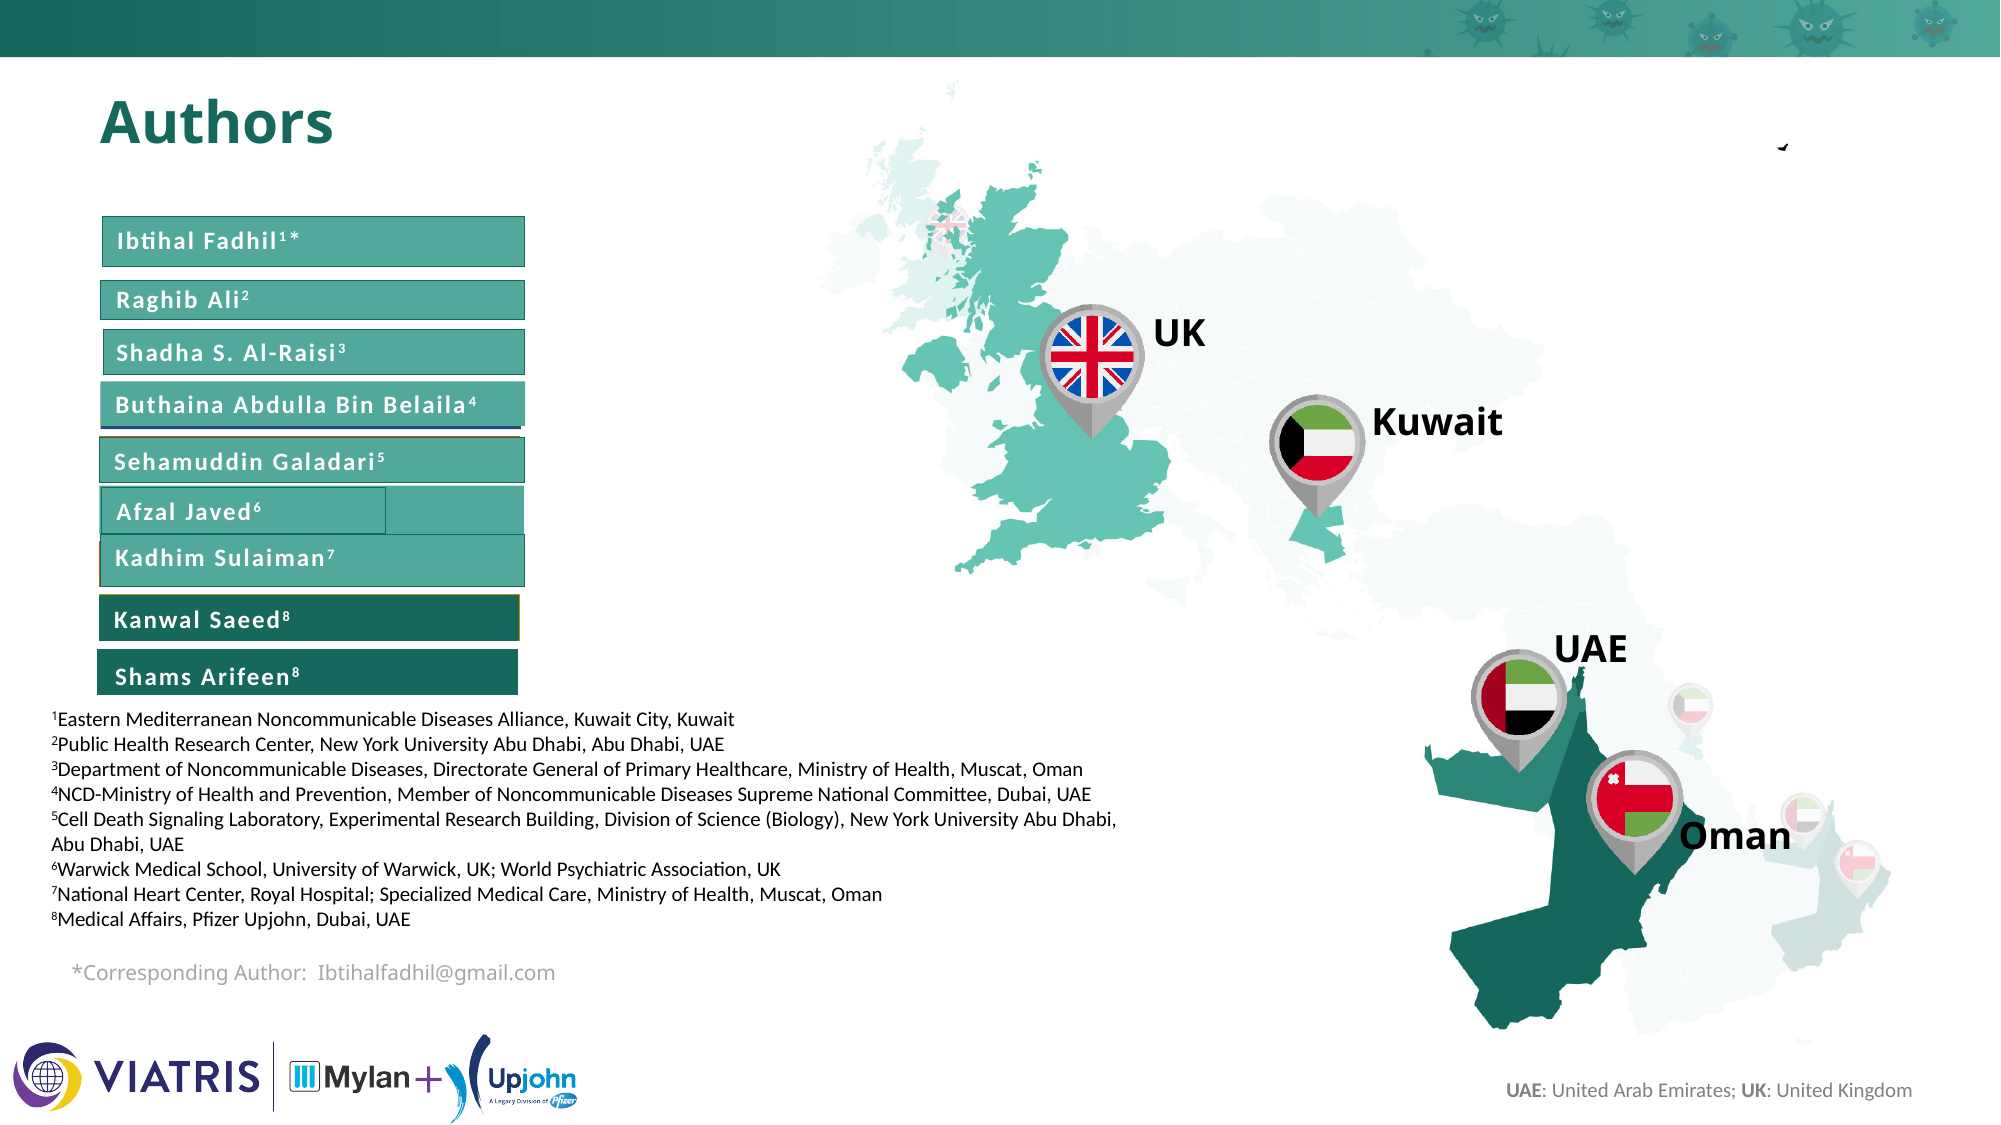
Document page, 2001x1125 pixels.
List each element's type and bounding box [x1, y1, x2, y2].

picture [0, 0, 2000, 1125]
text_box [51, 77, 1932, 1125]
